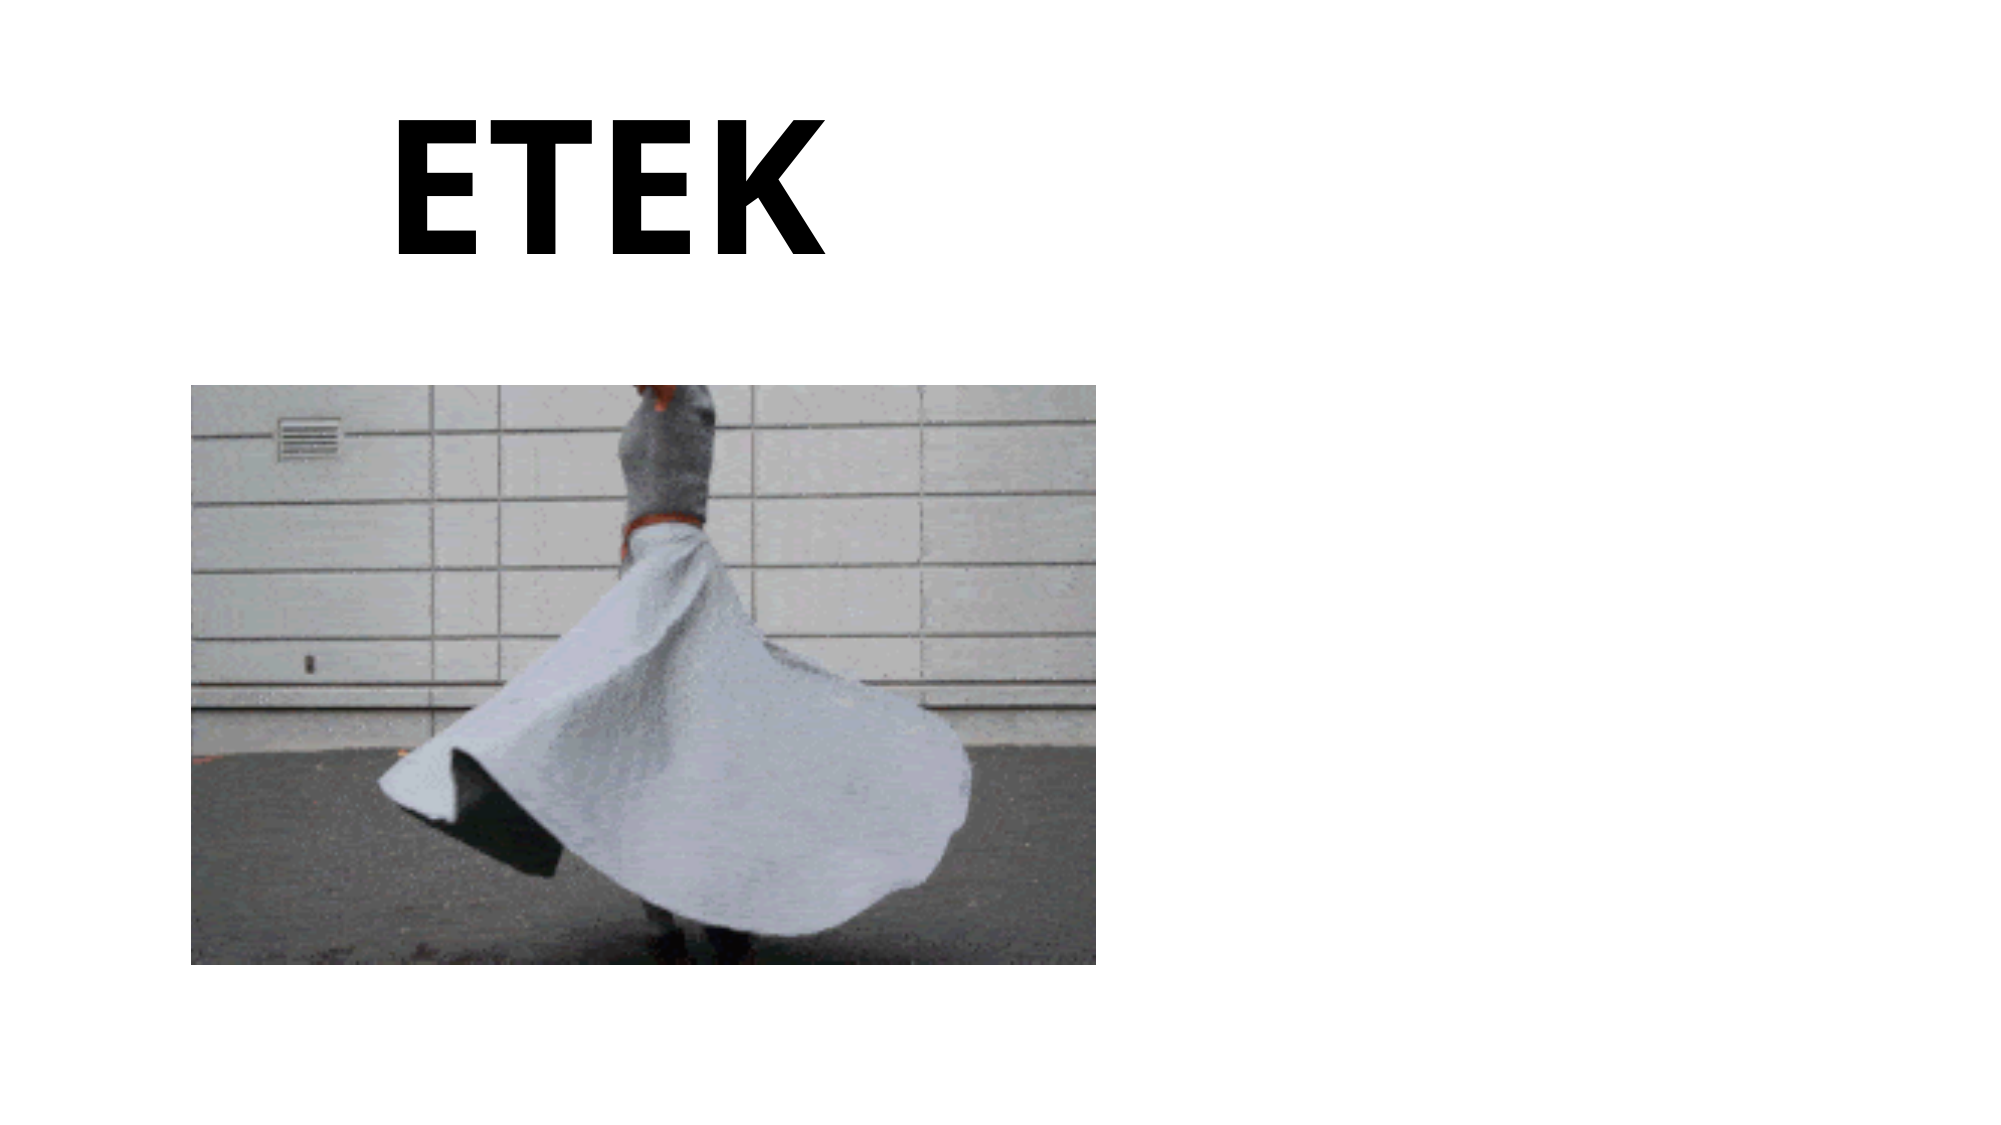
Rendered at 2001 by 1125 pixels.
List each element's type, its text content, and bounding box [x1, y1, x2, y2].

title ETEK [367, 84, 919, 303]
picture [191, 385, 1096, 965]
